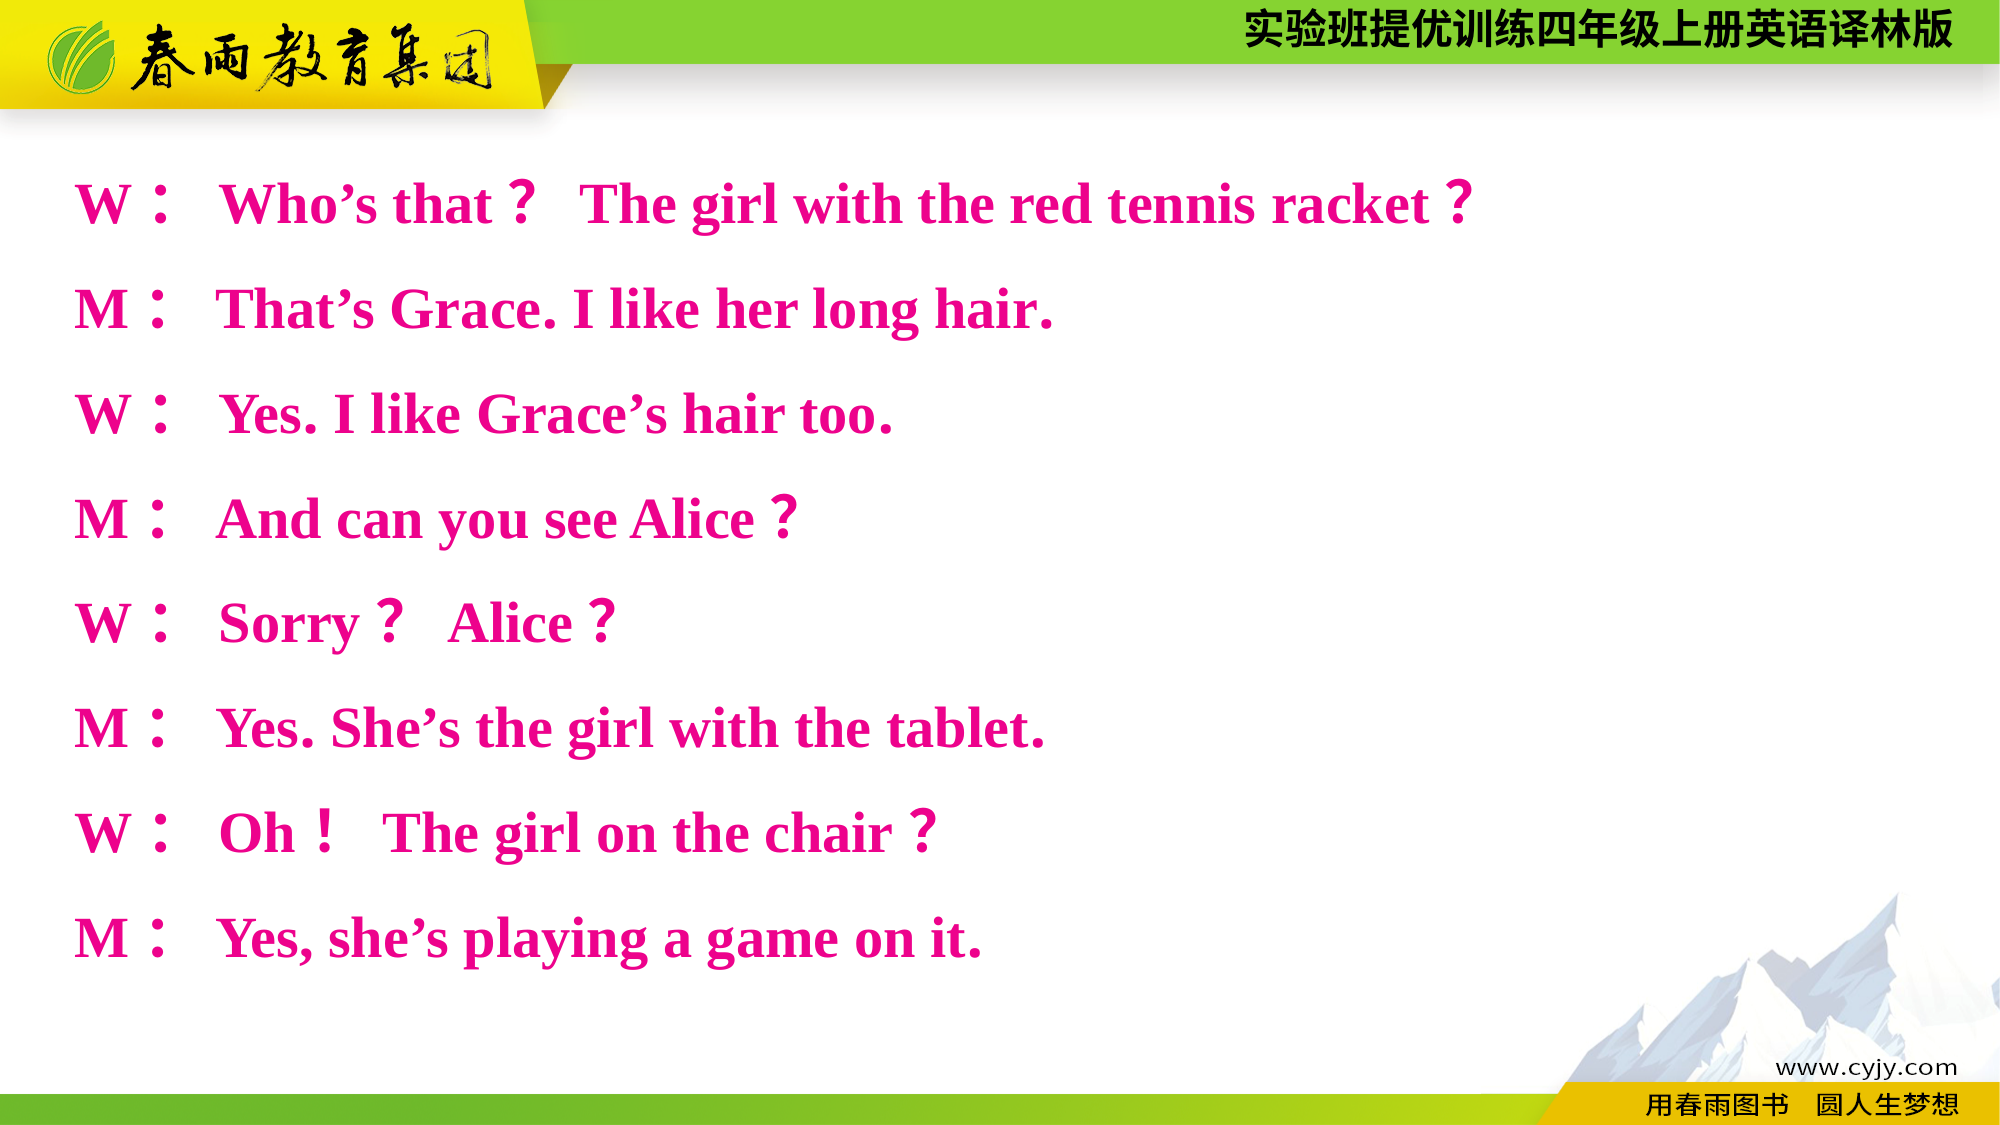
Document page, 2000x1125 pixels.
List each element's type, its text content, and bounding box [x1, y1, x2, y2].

list W：Who’s that？The girl with the red tennis racket？ M：That’s Grace. I like her long hair. W：Yes. I like Grace’s hair too. M：And can you see Alice？ W：Sorry？Alice？ M：Yes. She’s the girl with the tablet. W：Oh！The girl on the chair？ M：Yes, she’s playing a game on it. [59, 122, 1944, 986]
picture [0, 0, 2000, 1125]
